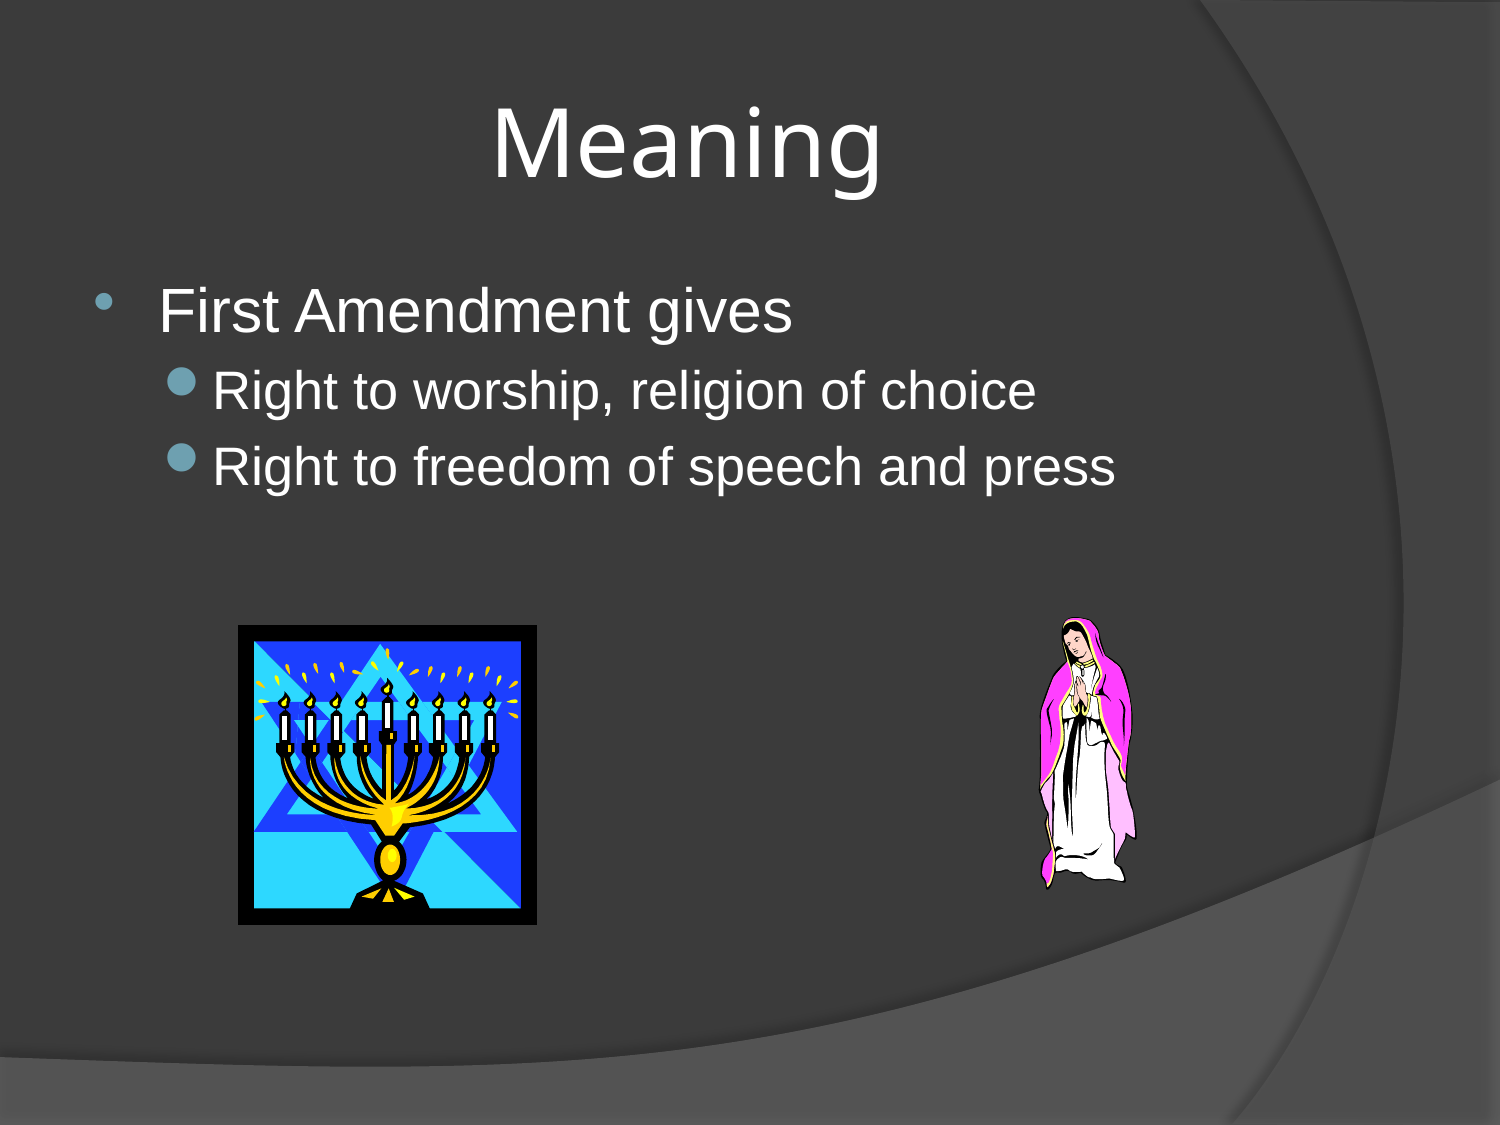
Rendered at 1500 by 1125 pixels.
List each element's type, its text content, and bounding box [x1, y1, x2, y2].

title Meaning [75, 45, 1300, 233]
picture [1037, 612, 1140, 892]
picture [237, 624, 538, 926]
list First Amendment gives Right to worship, religion of choice Right to freedom of speech and press [75, 262, 1300, 1005]
